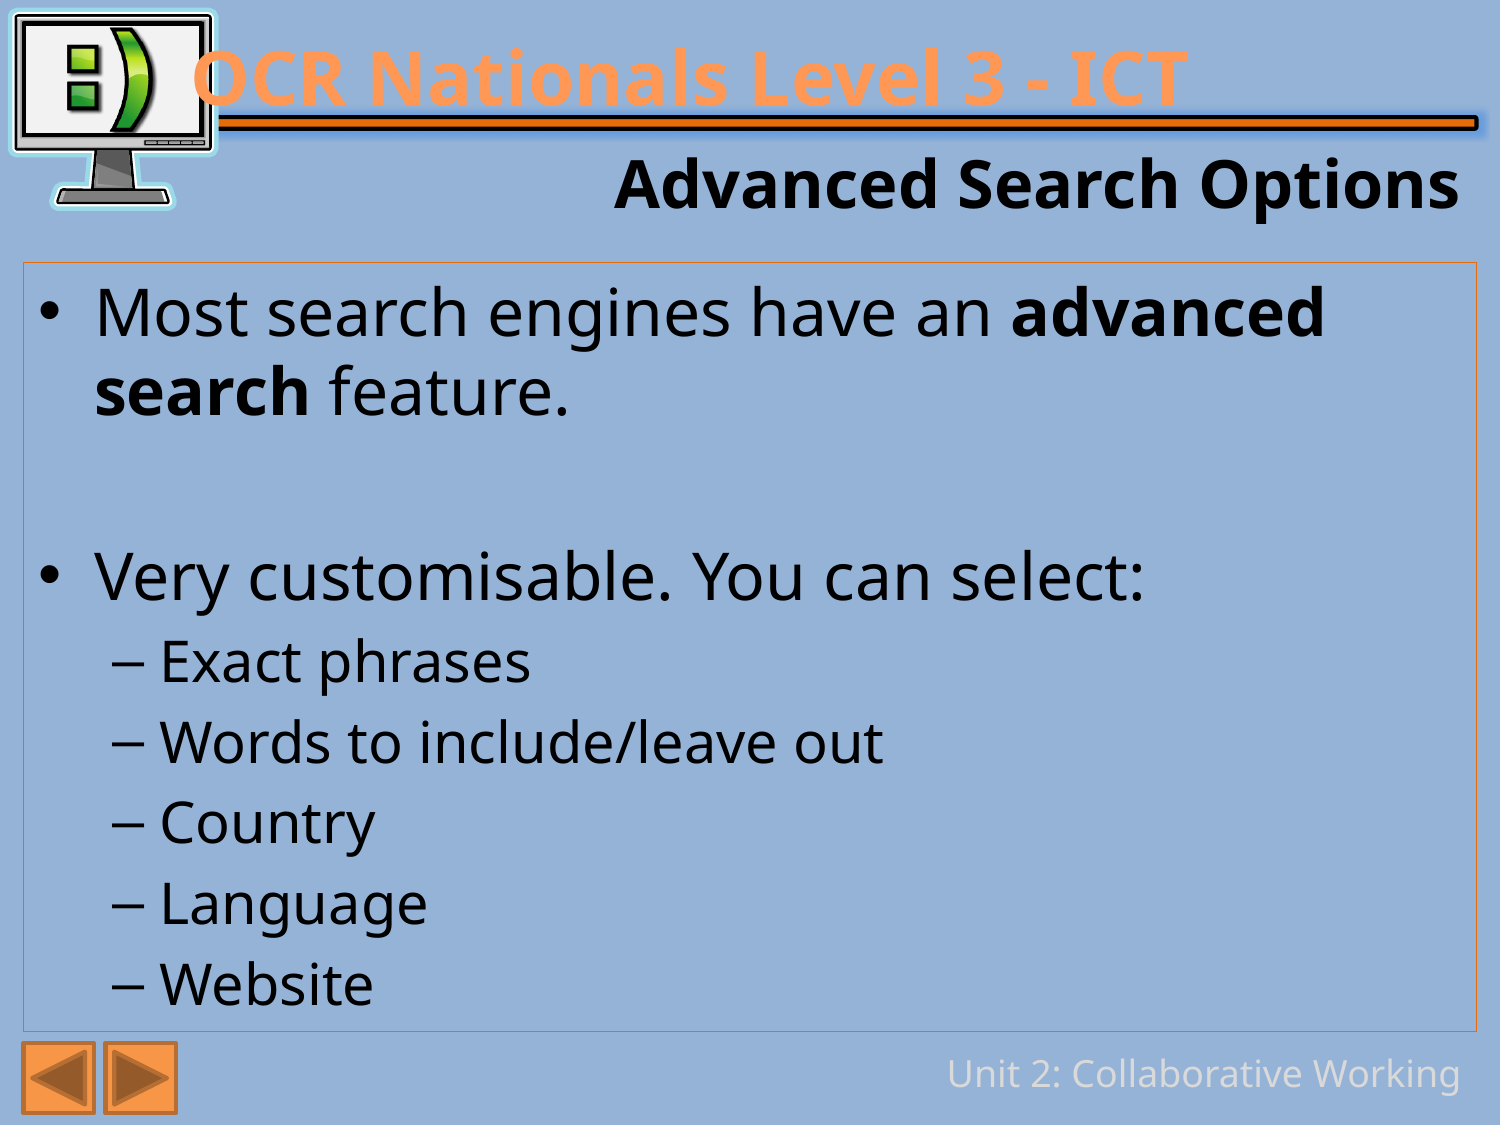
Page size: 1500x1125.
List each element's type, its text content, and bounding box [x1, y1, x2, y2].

picture [48, 21, 172, 139]
list Most search engines have an advanced search feature. Very customisable. You can select: Exact phrases Words to include/leave out Country Language Website [23, 262, 1477, 1032]
title Advanced Search Options [187, 117, 1477, 247]
